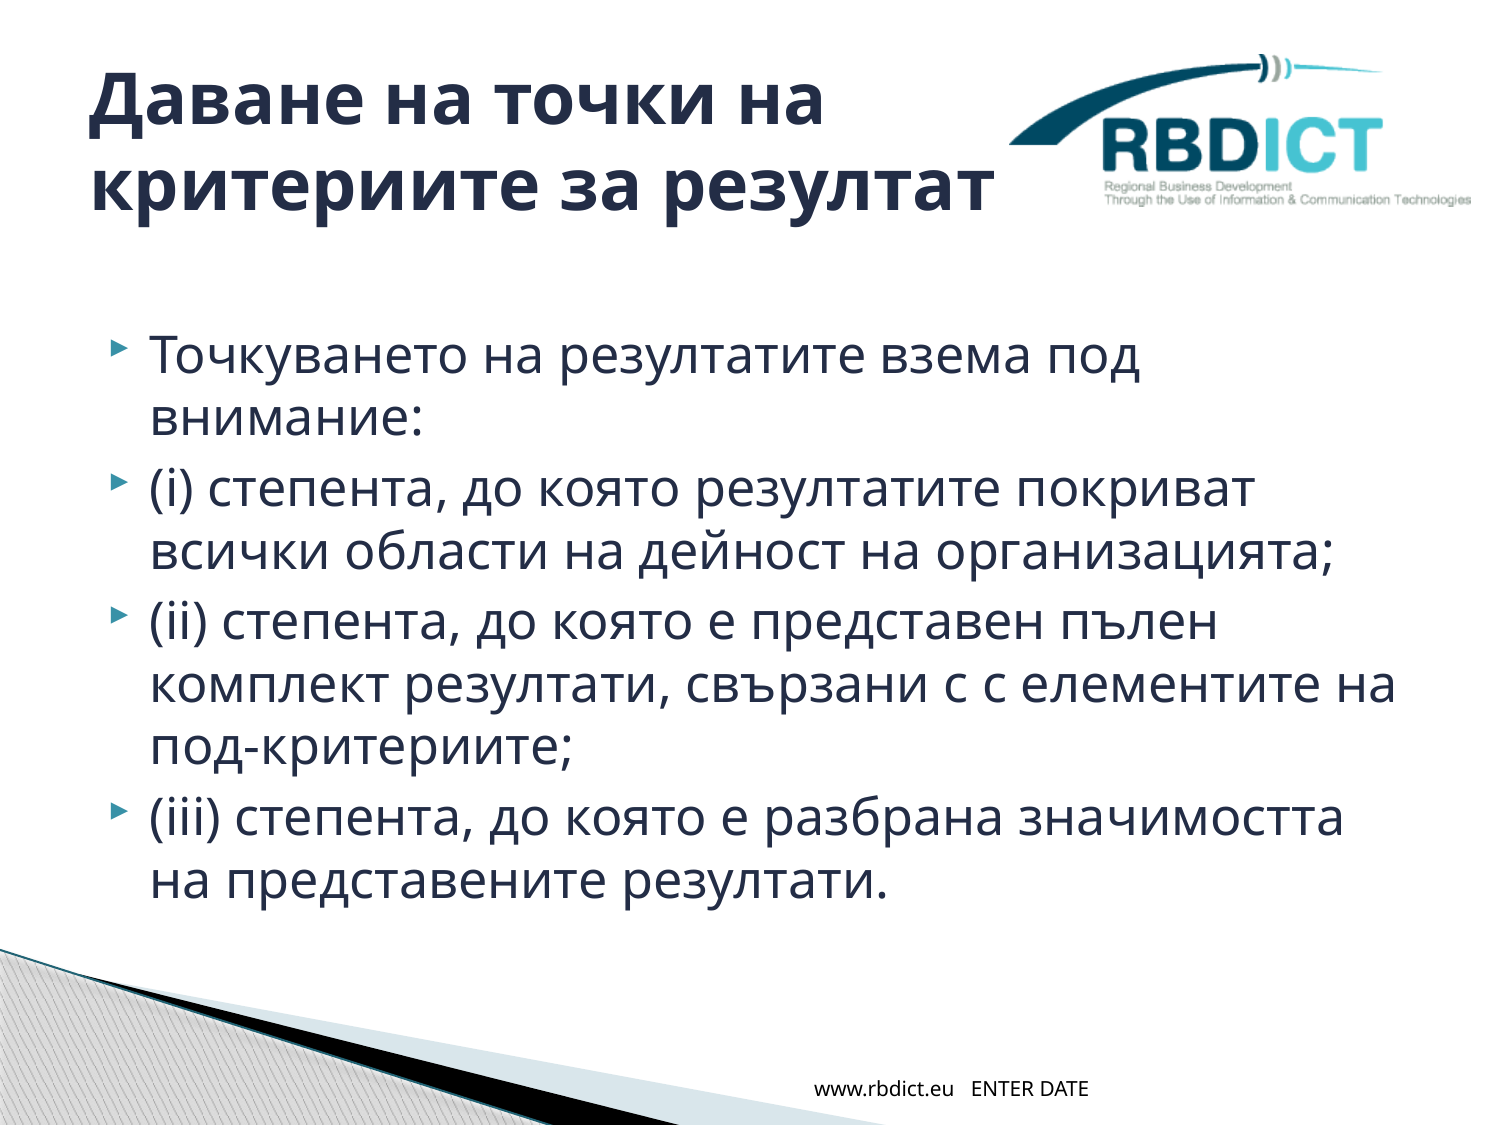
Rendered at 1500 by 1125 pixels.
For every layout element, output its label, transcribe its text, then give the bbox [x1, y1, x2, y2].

title Даване на точки на критериите за резултат [75, 45, 1425, 233]
list Точкуването на резултатите взема под внимание: (i) степента, до която резултатите покриват всички области на дейност на организацията; (ii) степента, до която е представен пълен комплект резултати, свързани с с елементите на под-критериите; (iii) степента, до която е разбрана значимостта на представените резултати. [74, 242, 1426, 986]
picture [1425, 54, 1471, 207]
footer www.rbdict.eu ENTER DATE [718, 1051, 1105, 1112]
